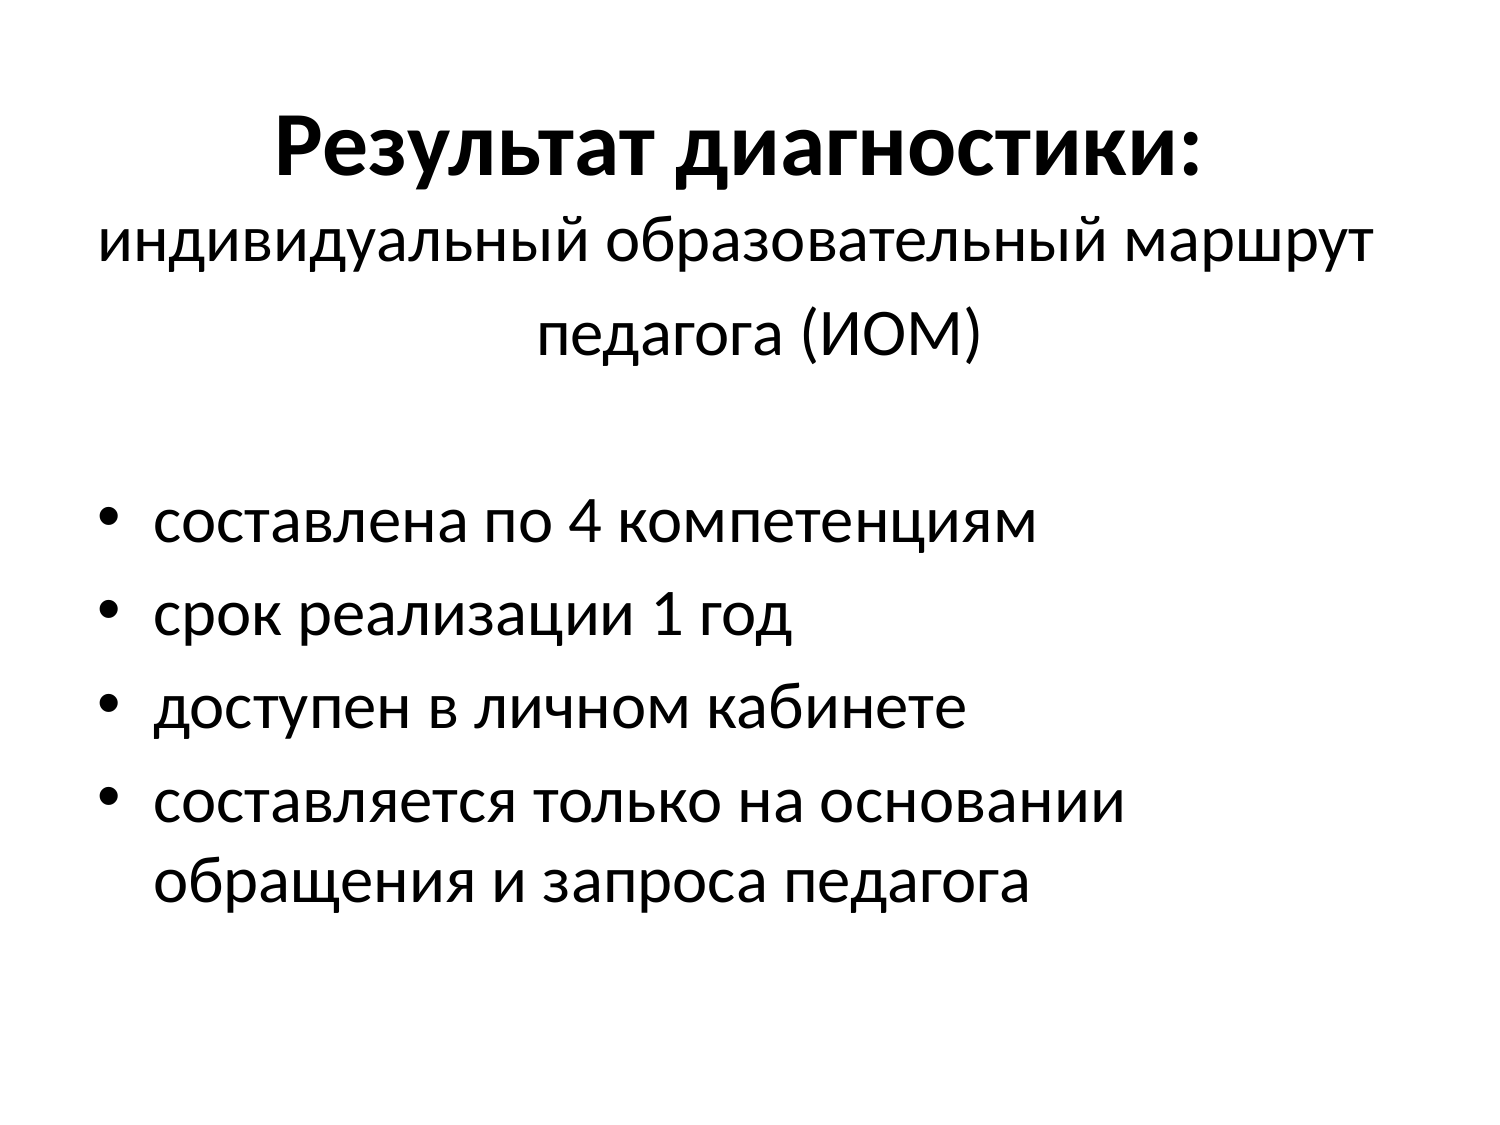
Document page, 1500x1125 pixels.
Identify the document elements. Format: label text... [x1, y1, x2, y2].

list индивидуальный образовательный маршрут педагога (ИОМ) составлена по 4 компетенциям срок реализации 1 год доступен в личном кабинете составляется только на основании обращения и запроса педагога [82, 187, 1454, 930]
title Результат диагностики: [75, 45, 1425, 233]
